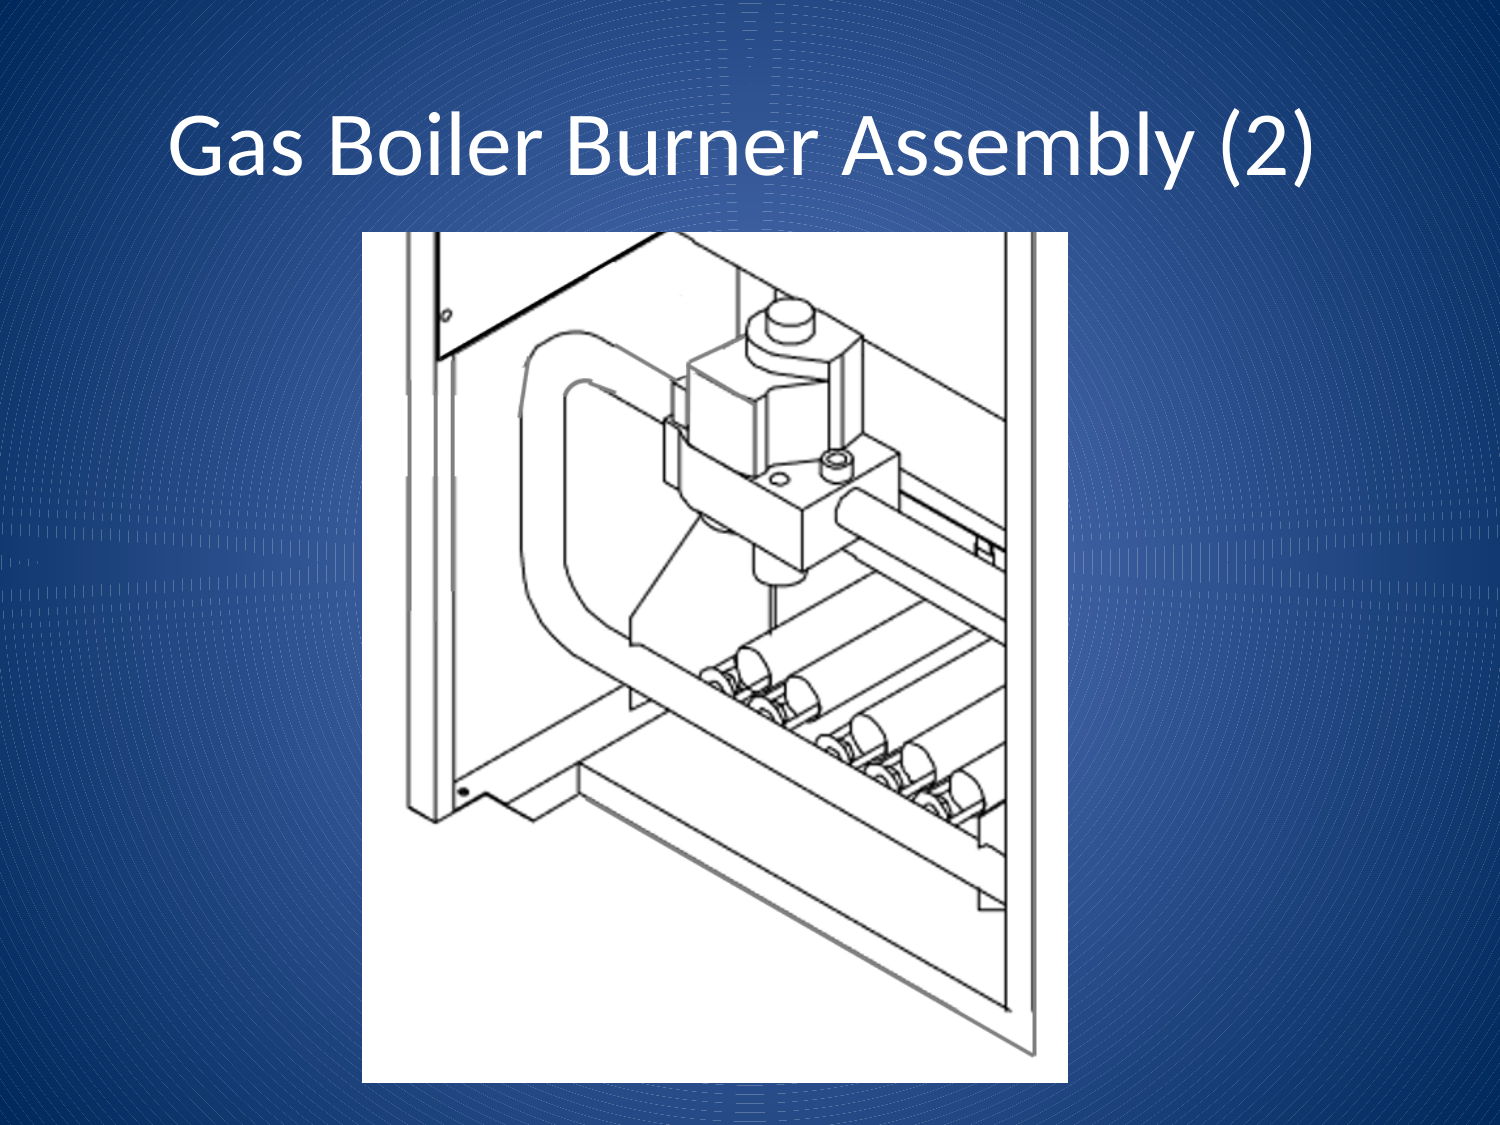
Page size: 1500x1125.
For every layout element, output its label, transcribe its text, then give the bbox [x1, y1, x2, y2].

title Gas Boiler Burner Assembly (2) [12, 45, 1475, 233]
picture [362, 232, 1068, 1083]
